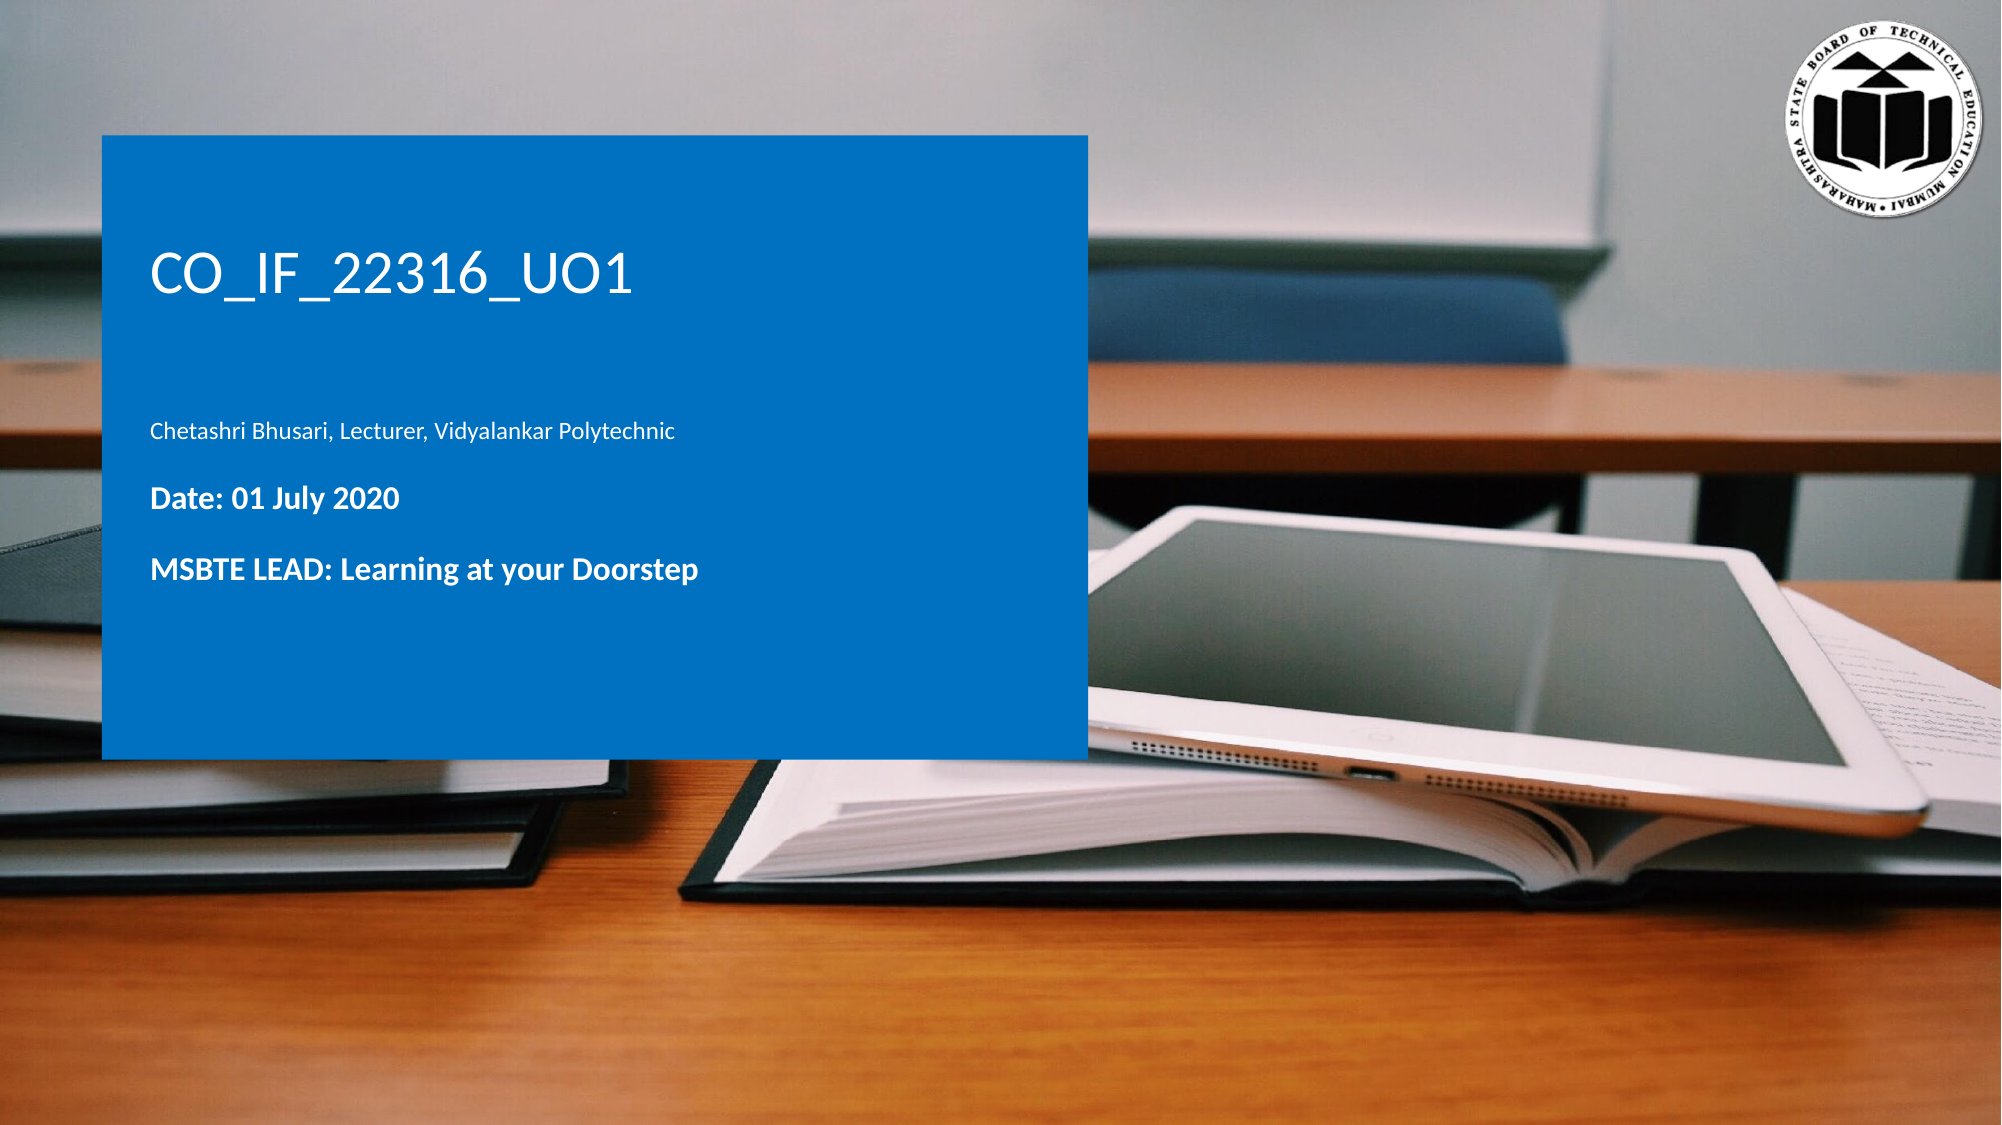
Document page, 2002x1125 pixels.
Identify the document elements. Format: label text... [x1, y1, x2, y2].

picture [0, 0, 2001, 1125]
subtitle Chetashri Bhusari, Lecturer, Vidyalankar Polytechnic Date: 01 July 2020 MSBTE LEAD: Learning at your Doorstep [150, 414, 1040, 623]
title CO_IF_22316_UO1 [150, 242, 1040, 384]
